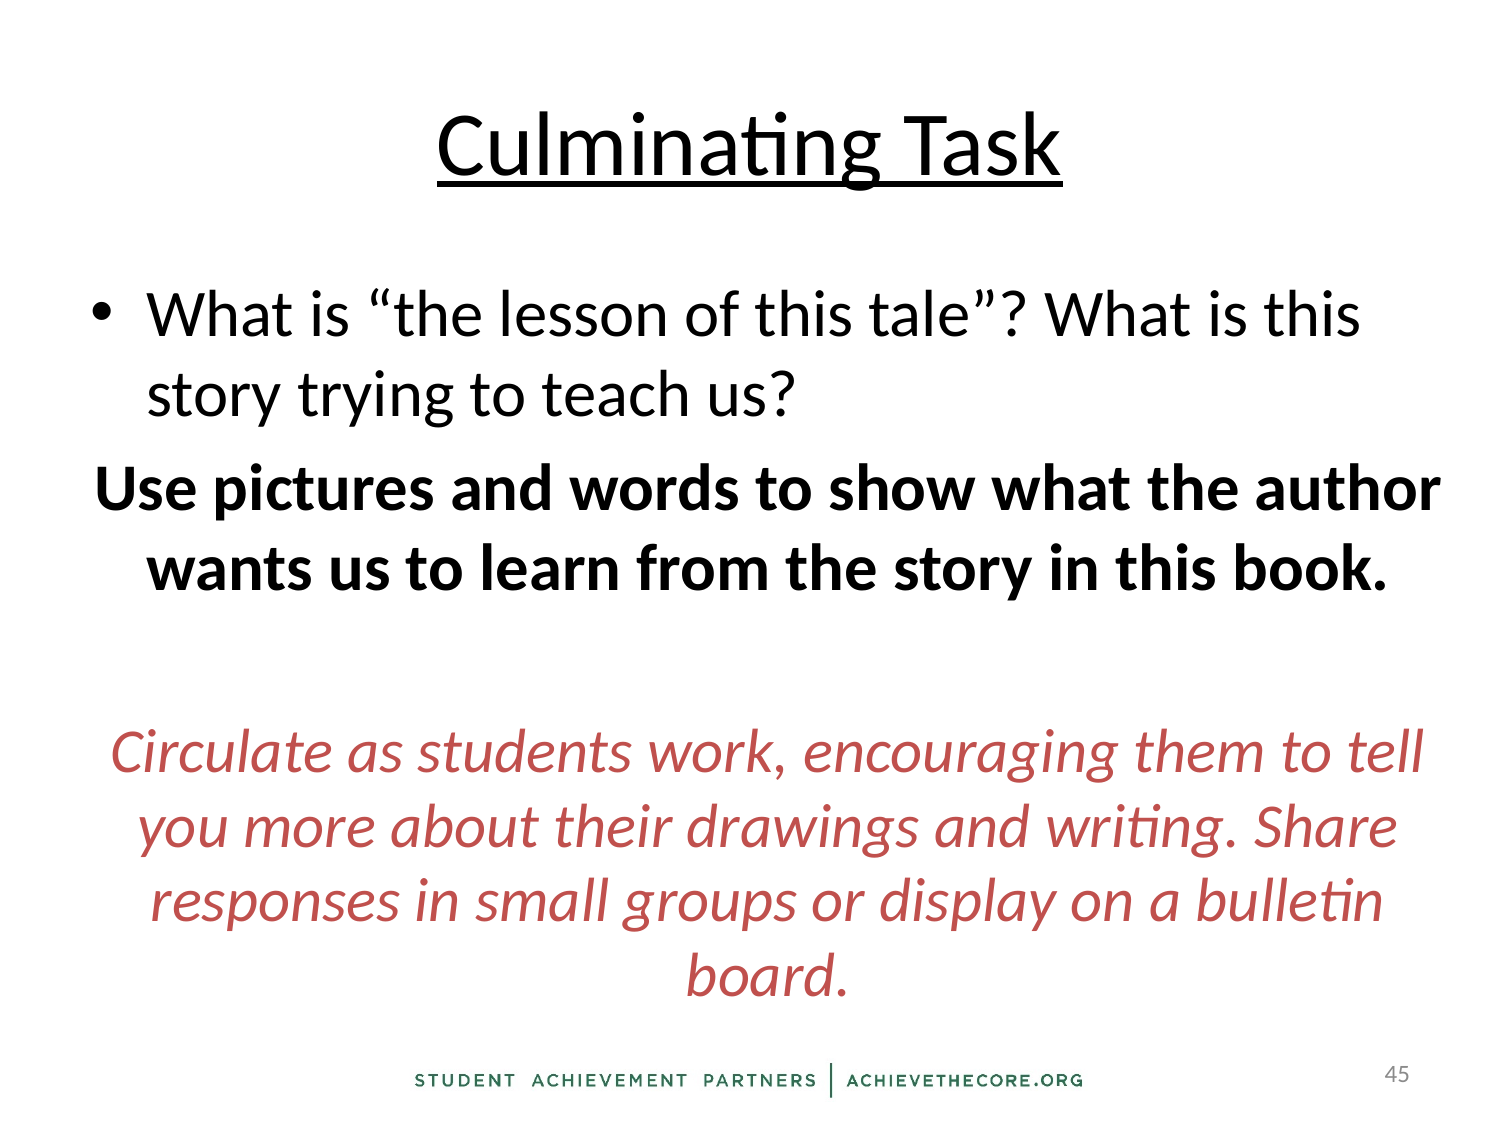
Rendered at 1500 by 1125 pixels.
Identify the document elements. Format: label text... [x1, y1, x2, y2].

list What is “the lesson of this tale”? What is this story trying to teach us? Use pictures and words to show what the author wants us to learn from the story in this book. Circulate as students work, encouraging them to tell you more about their drawings and writing. Share responses in small groups or display on a bulletin board. [75, 262, 1463, 1050]
slide_number 45 [1074, 1042, 1425, 1103]
picture [399, 1057, 1101, 1102]
title Culminating Task [75, 45, 1425, 233]
